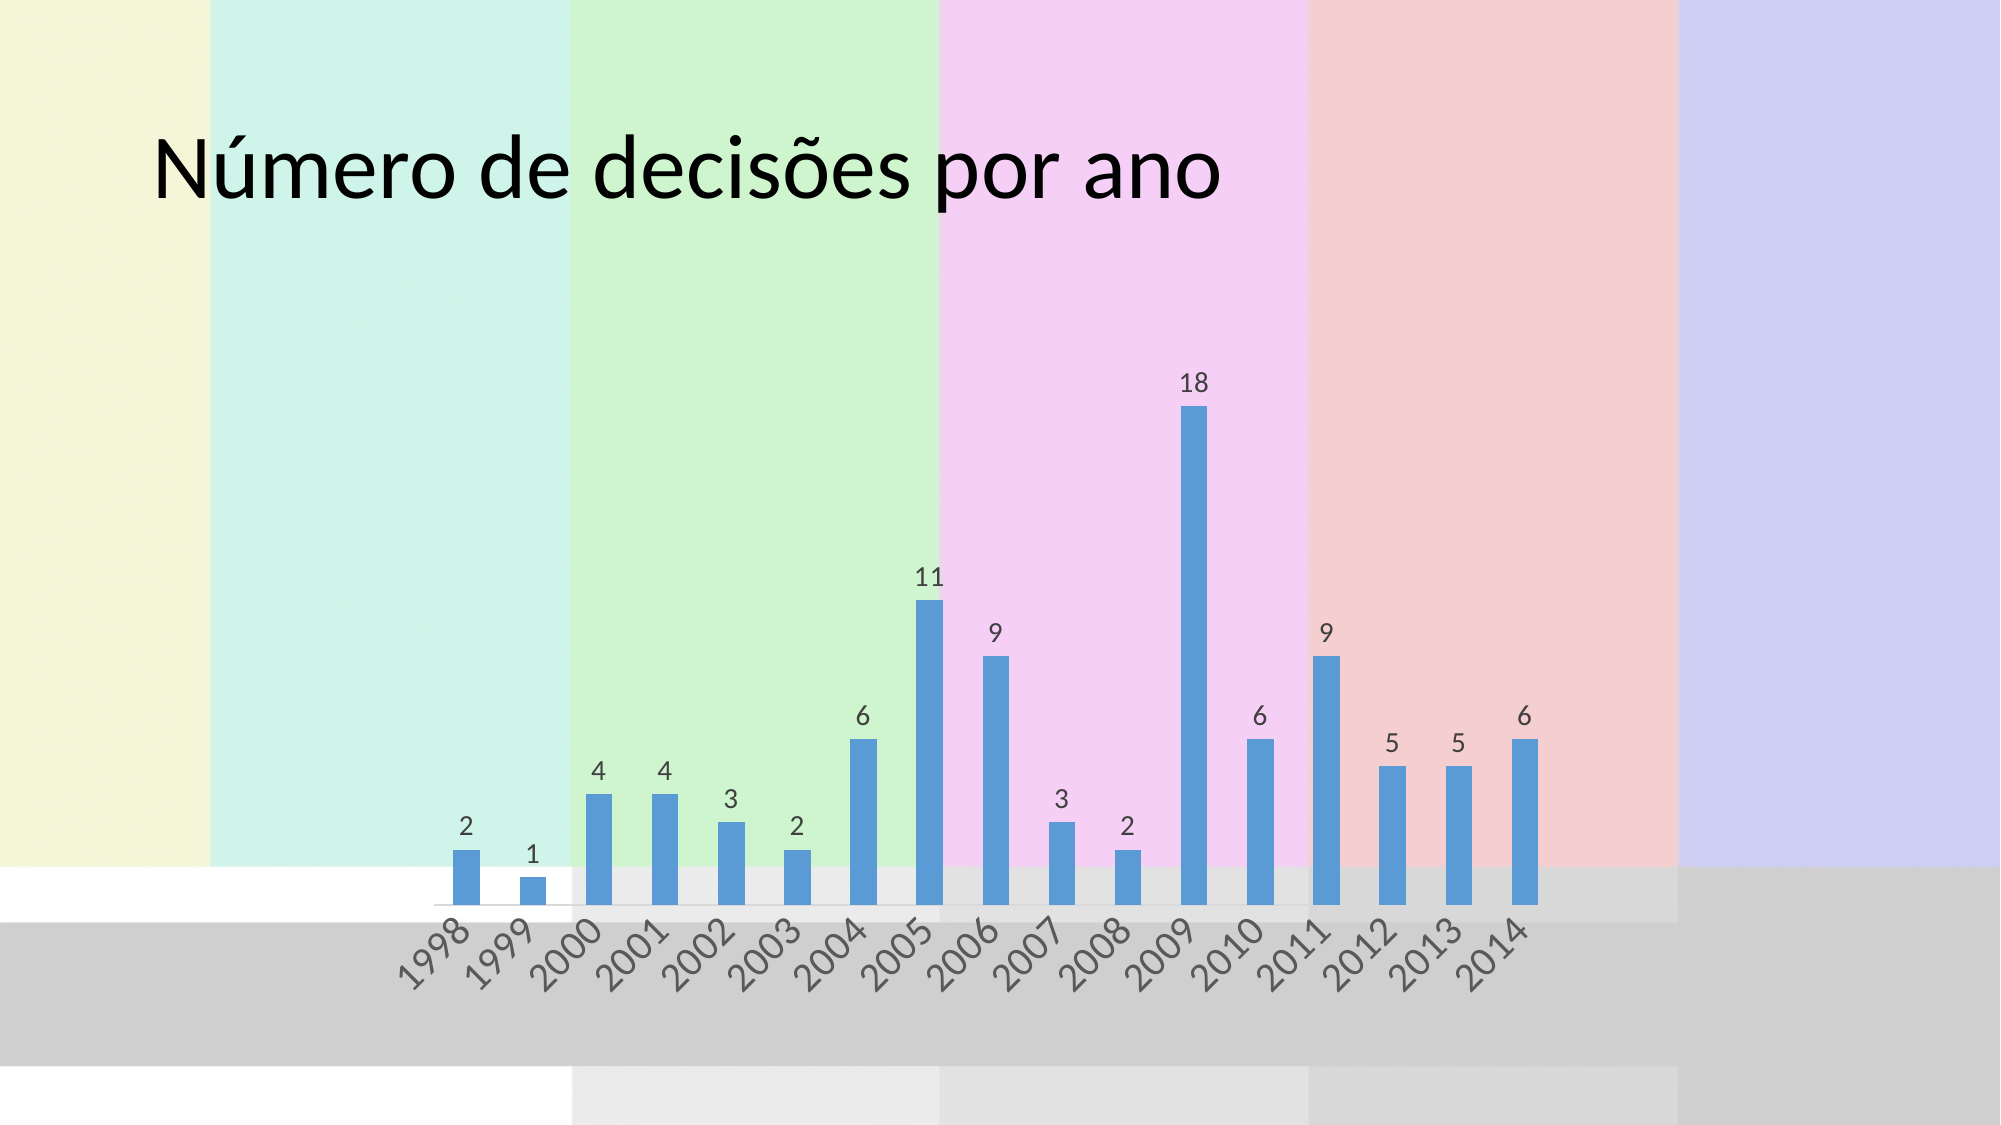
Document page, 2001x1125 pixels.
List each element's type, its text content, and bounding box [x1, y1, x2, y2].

title Número de decisões por ano [137, 59, 1863, 278]
chart [365, 337, 1583, 1017]
